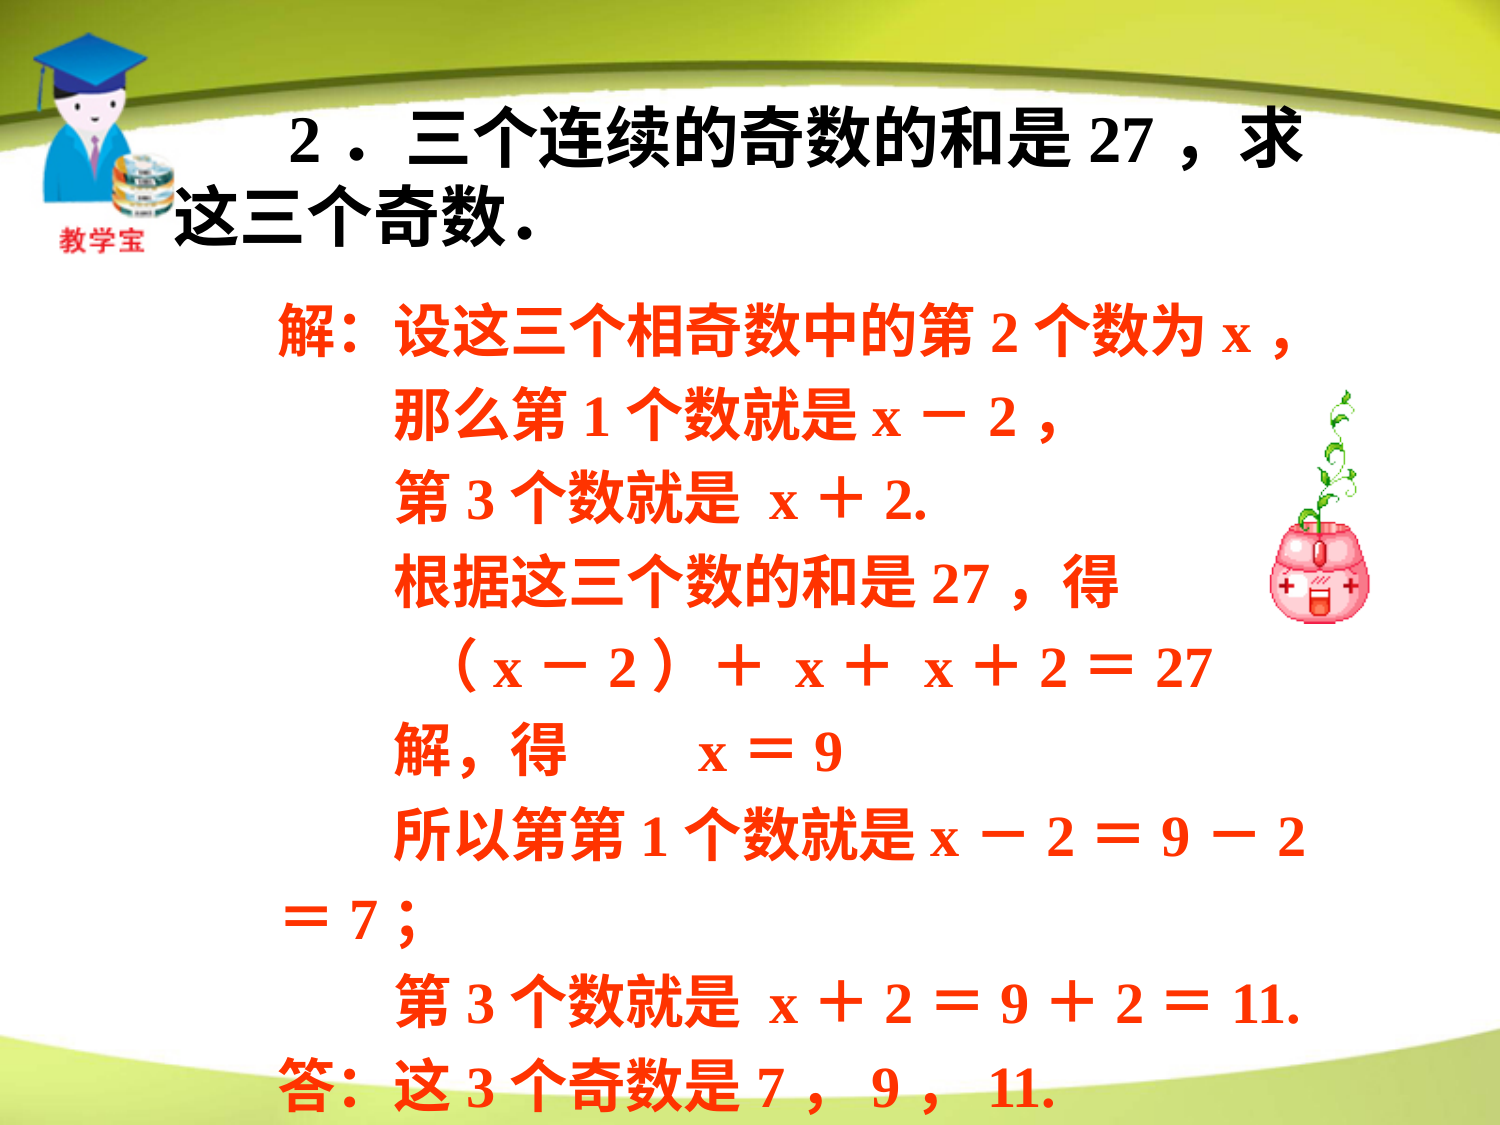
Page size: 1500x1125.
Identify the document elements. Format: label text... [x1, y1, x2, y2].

text_box 解：设这三个相奇数中的第2个数为x， 那么第1个数就是x－2， 第3个数就是 x＋2. 根据这三个数的和是27，得 （x－2）＋ x＋ x＋2＝27 解，得 x＝9 所以第第1个数就是x－2＝9－2＝7； 第3个数就是 x＋2＝9＋2＝11. 答：这3个奇数是7，9，11. [262, 272, 1351, 1125]
picture [0, 0, 1500, 1125]
text_box 2．三个连续的奇数的和是27，求这三个奇数． [158, 87, 1377, 263]
